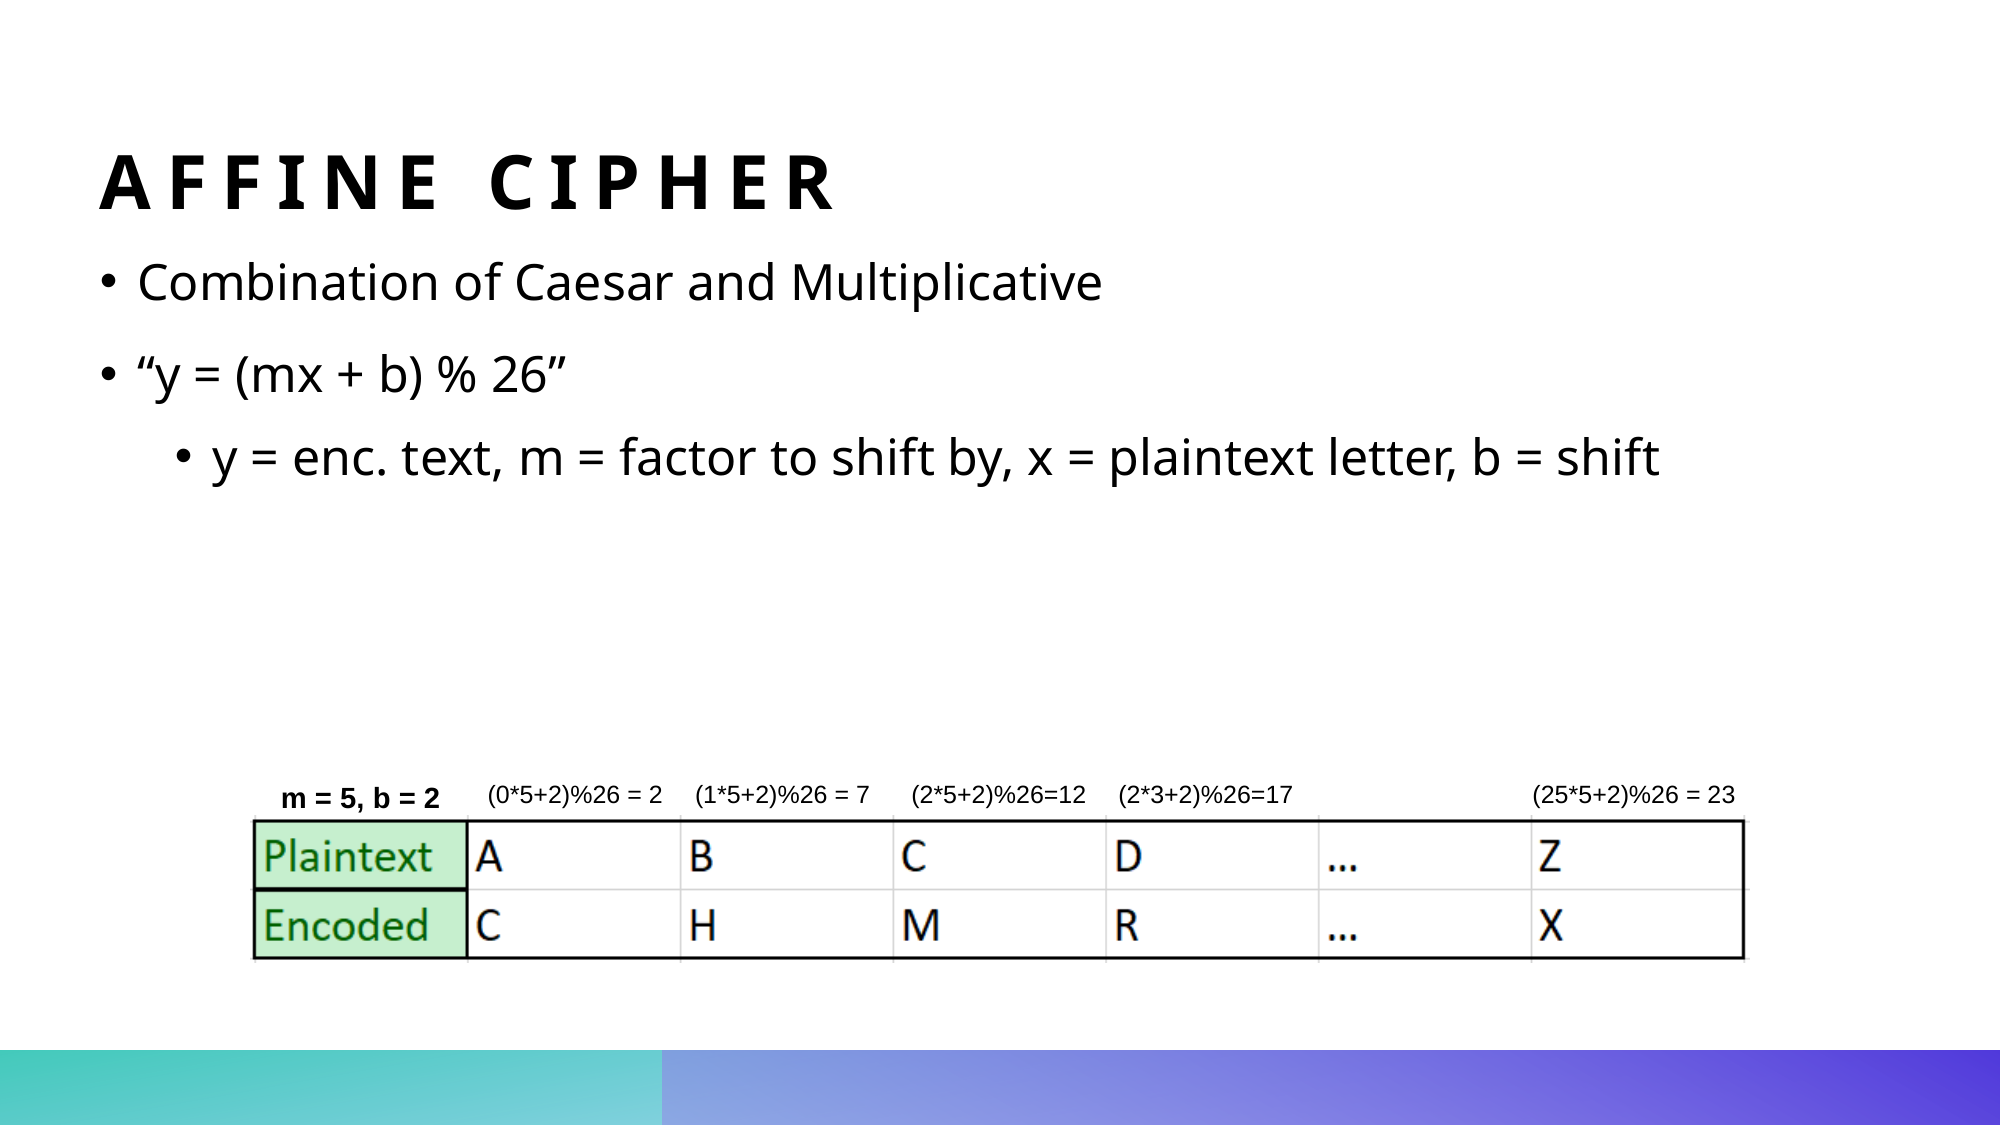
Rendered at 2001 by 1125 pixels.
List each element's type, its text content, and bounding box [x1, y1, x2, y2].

text_box (2*5+2)%26=12 [896, 771, 1103, 815]
text_box (2*3+2)%26=17 [1103, 771, 1311, 815]
text_box (25*5+2)%26 = 23 [1517, 771, 1758, 817]
list Combination of Caesar and Multiplicative “y = (mx + b) % 26” y = enc. text, m = factor to shift by, x = plaintext letter, b = shift [99, 238, 1780, 888]
title Affine cipher [99, 22, 1780, 225]
text_box (1*5+2)%26 = 7 [680, 771, 888, 815]
text_box (0*5+2)%26 = 2 [470, 771, 680, 815]
text_box m = 5, b = 2 [257, 771, 465, 815]
picture [250, 815, 1750, 963]
